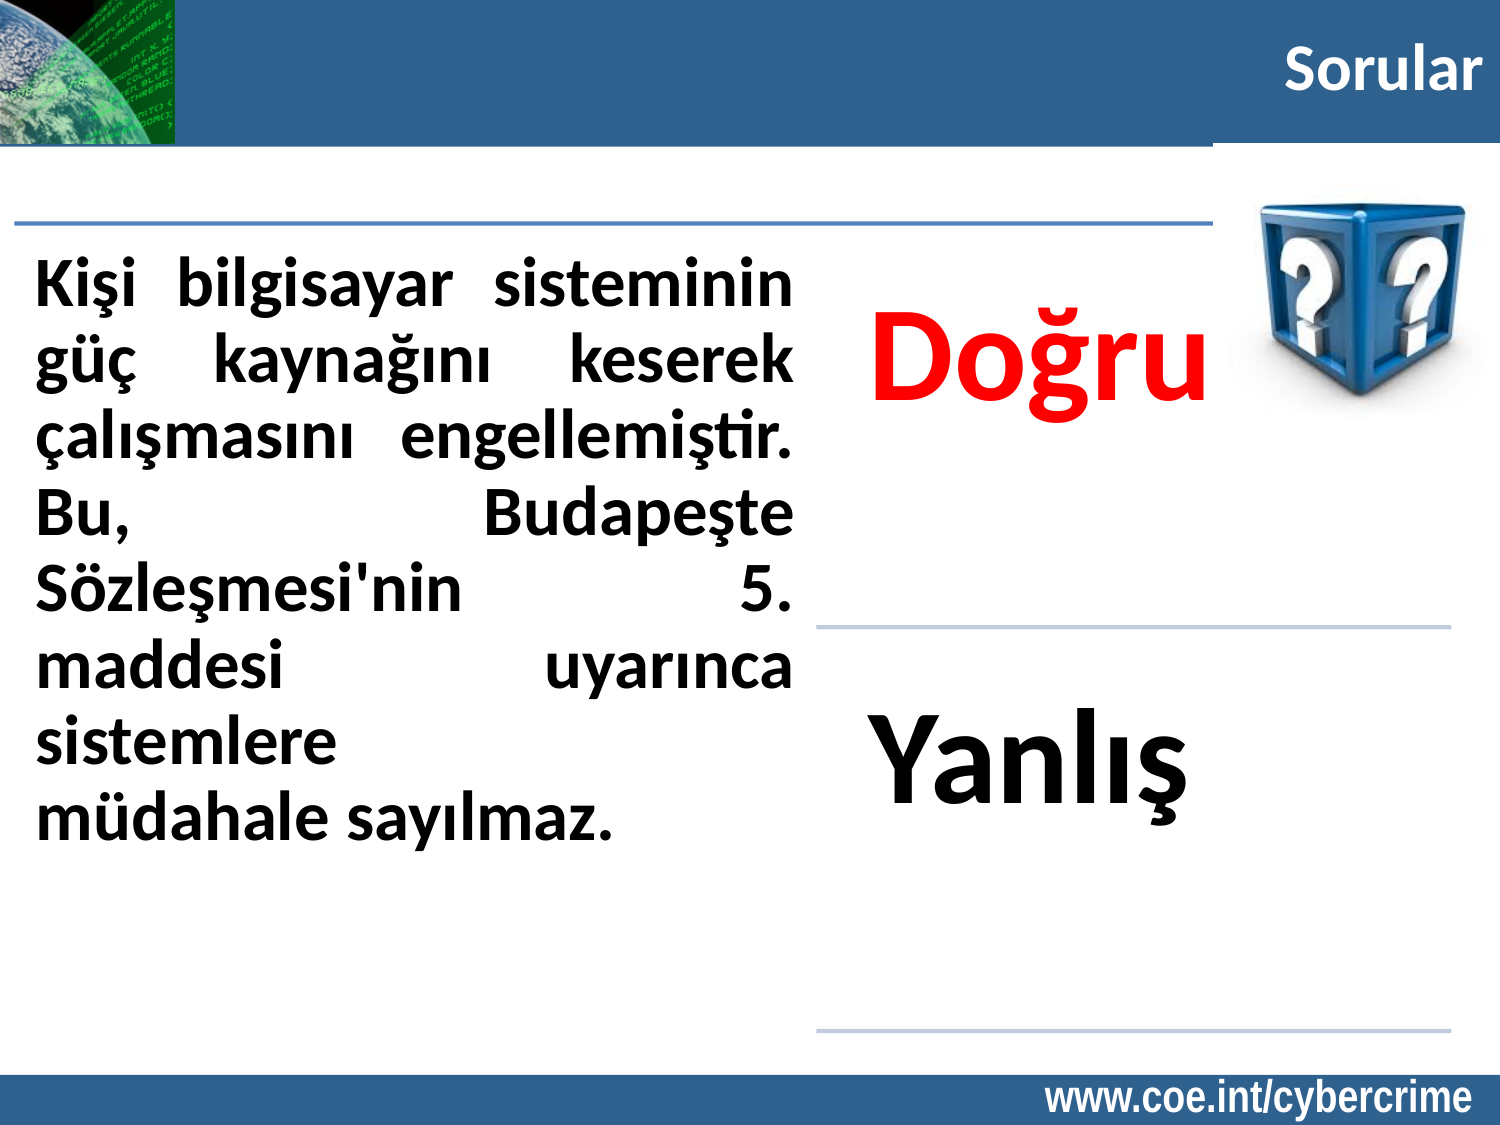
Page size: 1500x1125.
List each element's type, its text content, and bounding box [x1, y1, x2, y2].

picture [0, 0, 175, 144]
text_box Sorular [177, 0, 1500, 149]
picture [1212, 142, 1500, 434]
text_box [14, 222, 1454, 1053]
text_box [0, 1073, 1030, 1125]
text_box www.coe.int/cybercrime [1030, 1059, 1500, 1125]
